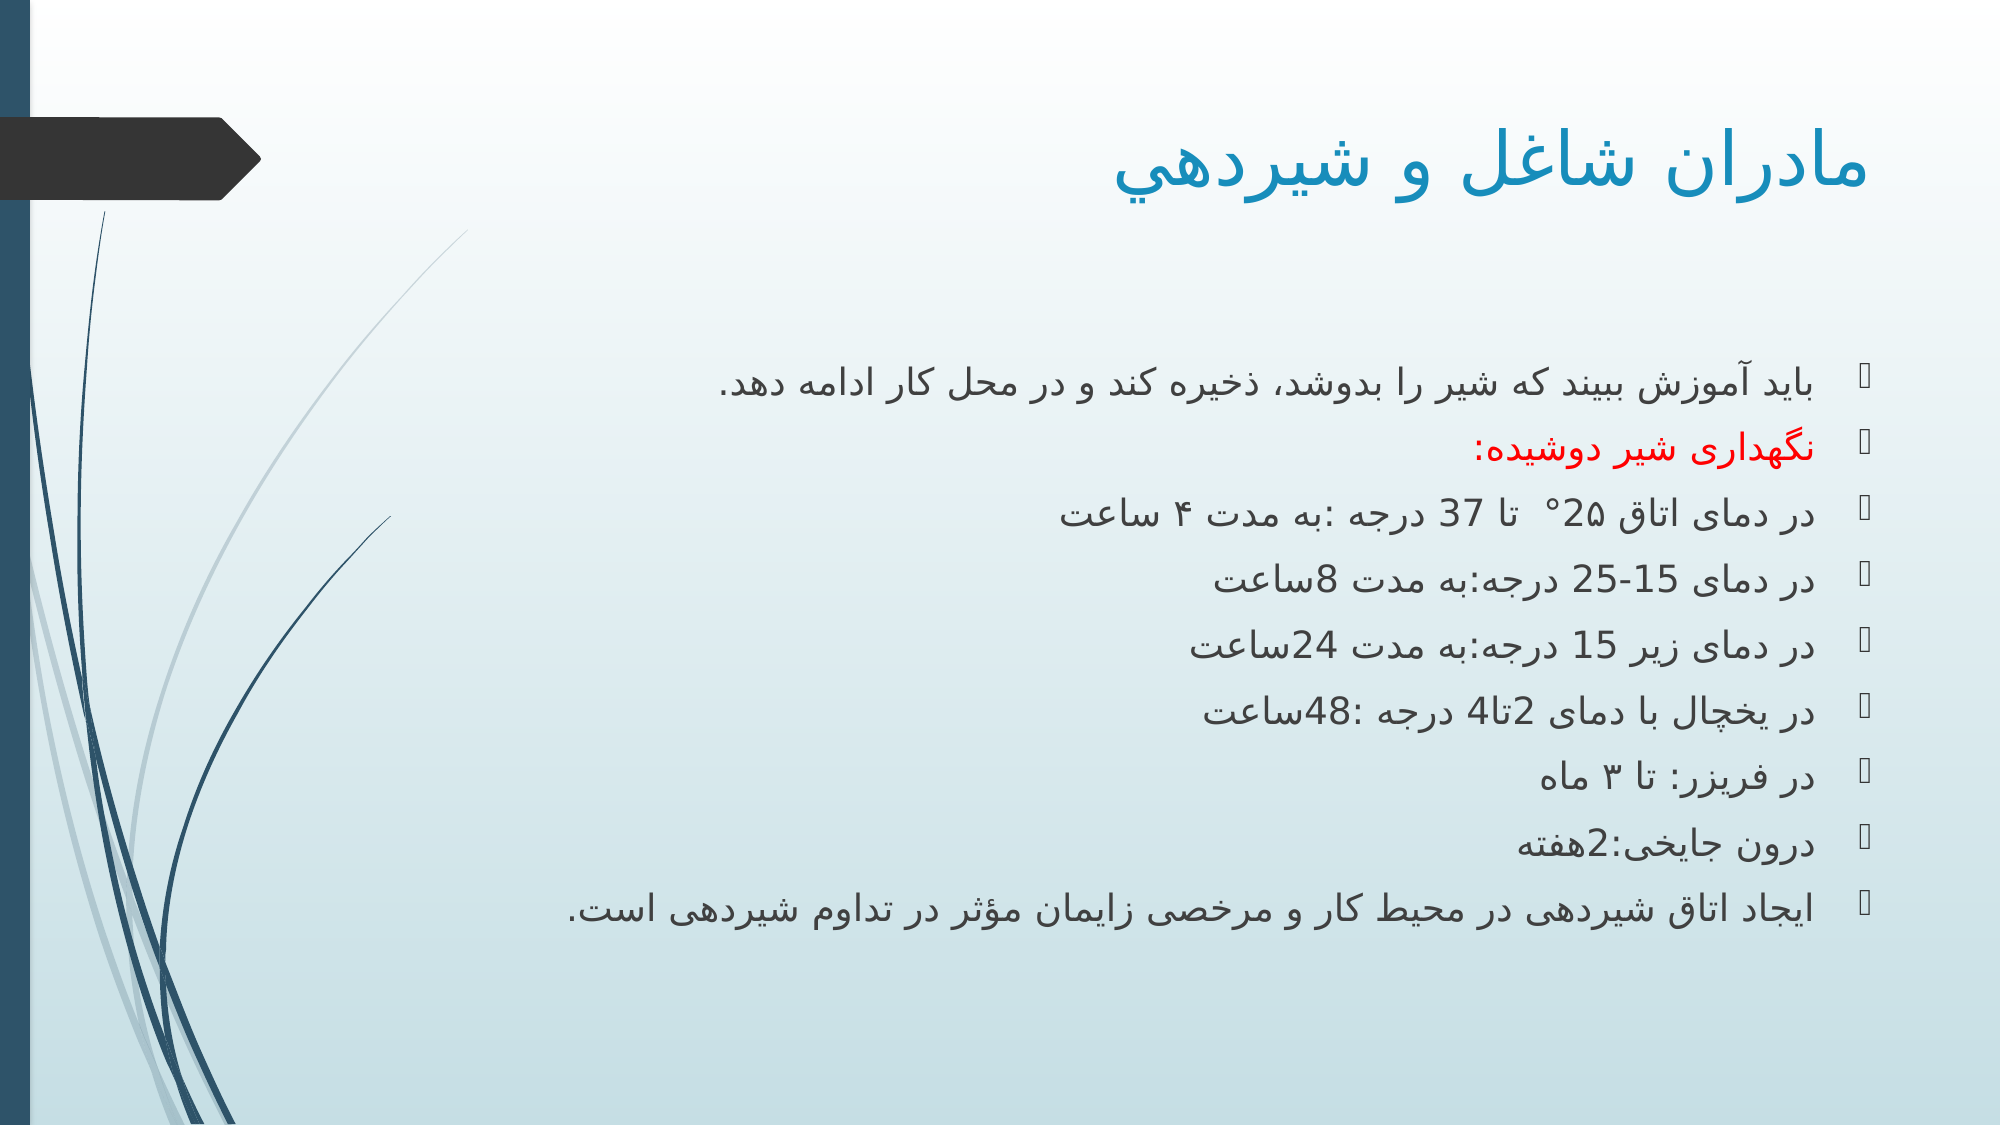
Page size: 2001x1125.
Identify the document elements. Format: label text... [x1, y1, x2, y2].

title مادران شاغل و شيردهي [425, 102, 1888, 313]
list باید آموزش ببیند که شیر را بدوشد، ذخیره کند و در محل کار ادامه دهد. نگهداری شیر دوشیده: در دمای اتاق 2۵° تا 37 درجه :به مدت ۴ ساعت در دمای 15-25 درجه:به مدت 8ساعت در دمای زیر 15 درجه:به مدت 24ساعت در یخچال با دمای 2تا4 درجه :48ساعت در فریزر: تا ۳ ماه درون جایخی:2هفته ایجاد اتاق شیردهی در محیط کار و مرخصی زایمان مؤثر در تداوم شیردهی است. [424, 350, 1888, 970]
